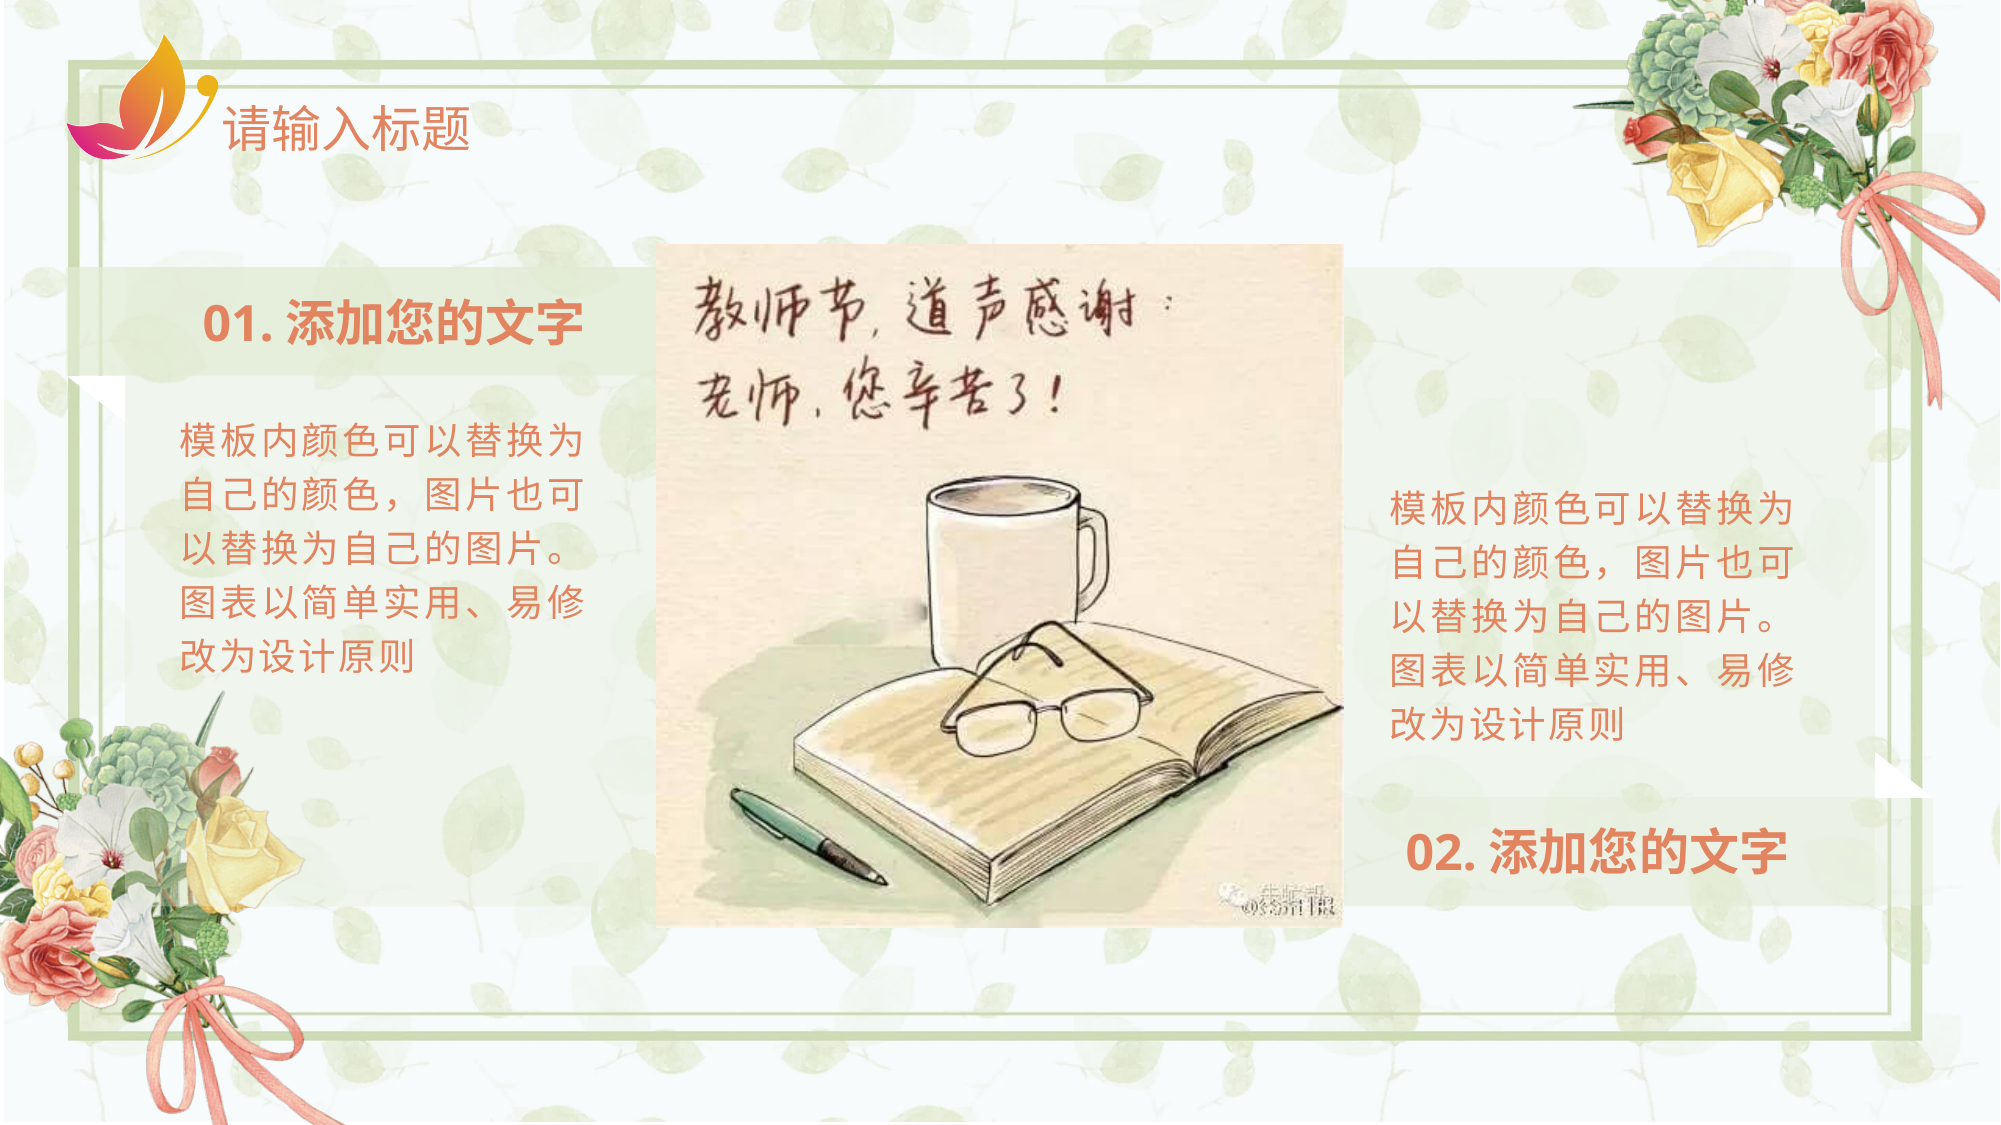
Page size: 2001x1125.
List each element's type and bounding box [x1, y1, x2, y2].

text_box [66, 244, 1934, 928]
picture [0, 0, 2001, 1125]
